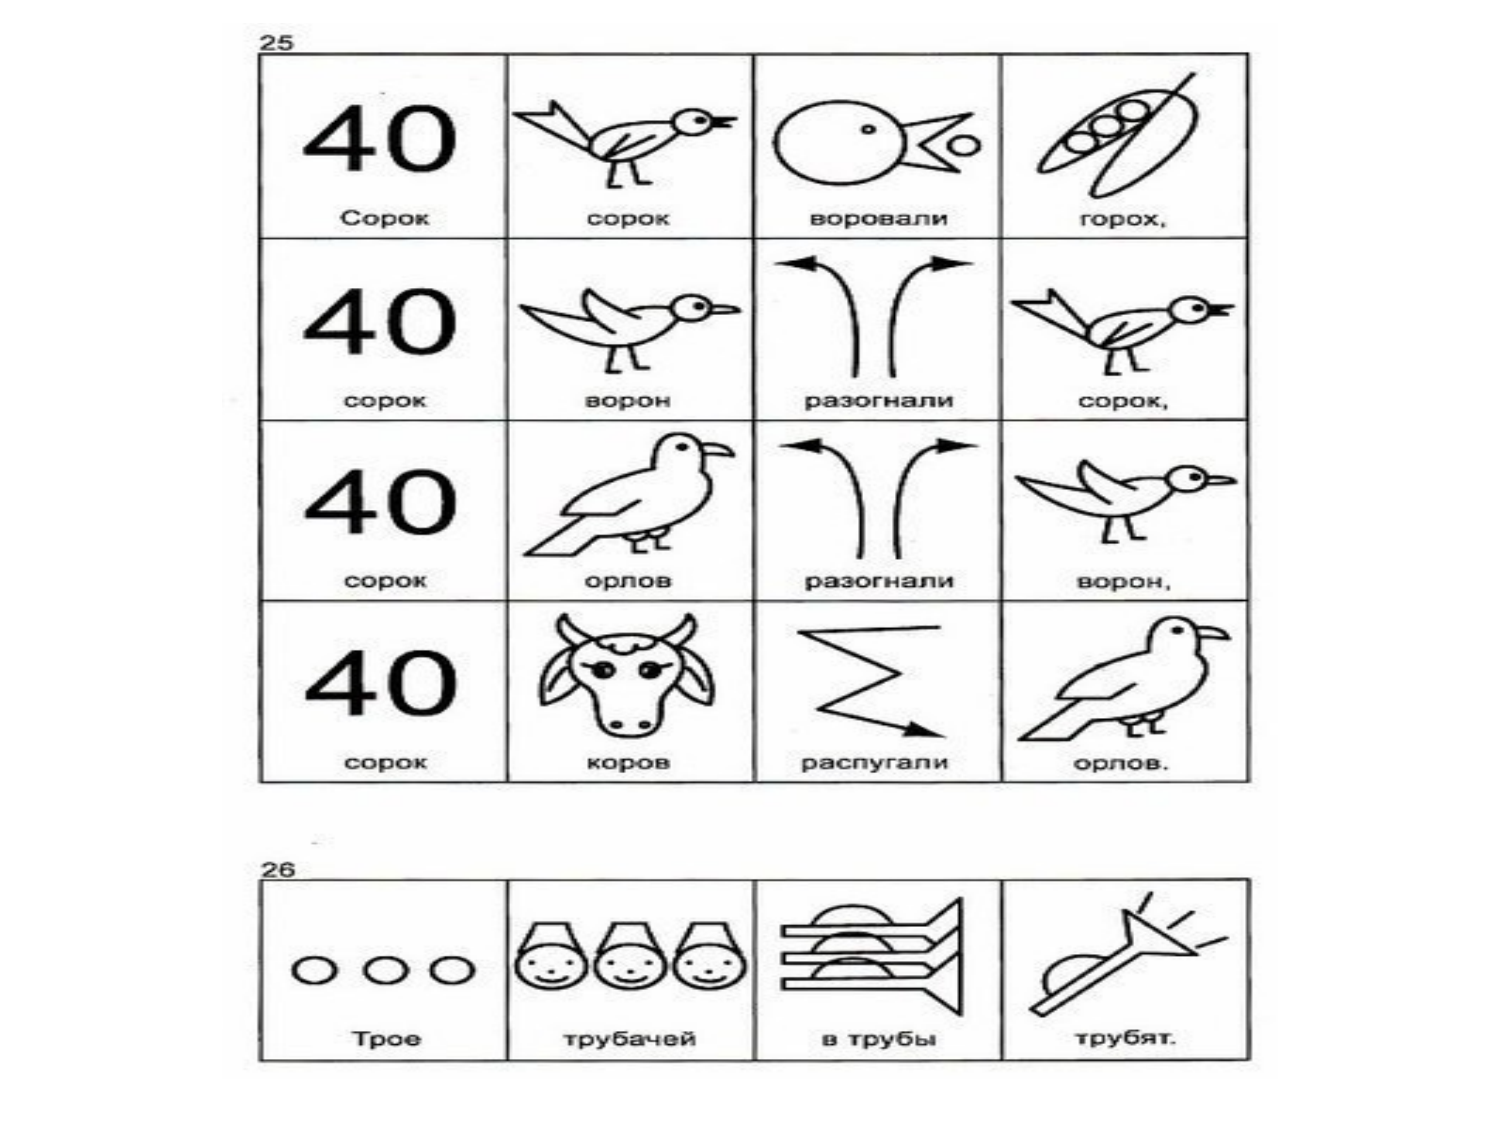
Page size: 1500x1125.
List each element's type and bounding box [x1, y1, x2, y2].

picture [222, 23, 1278, 1079]
